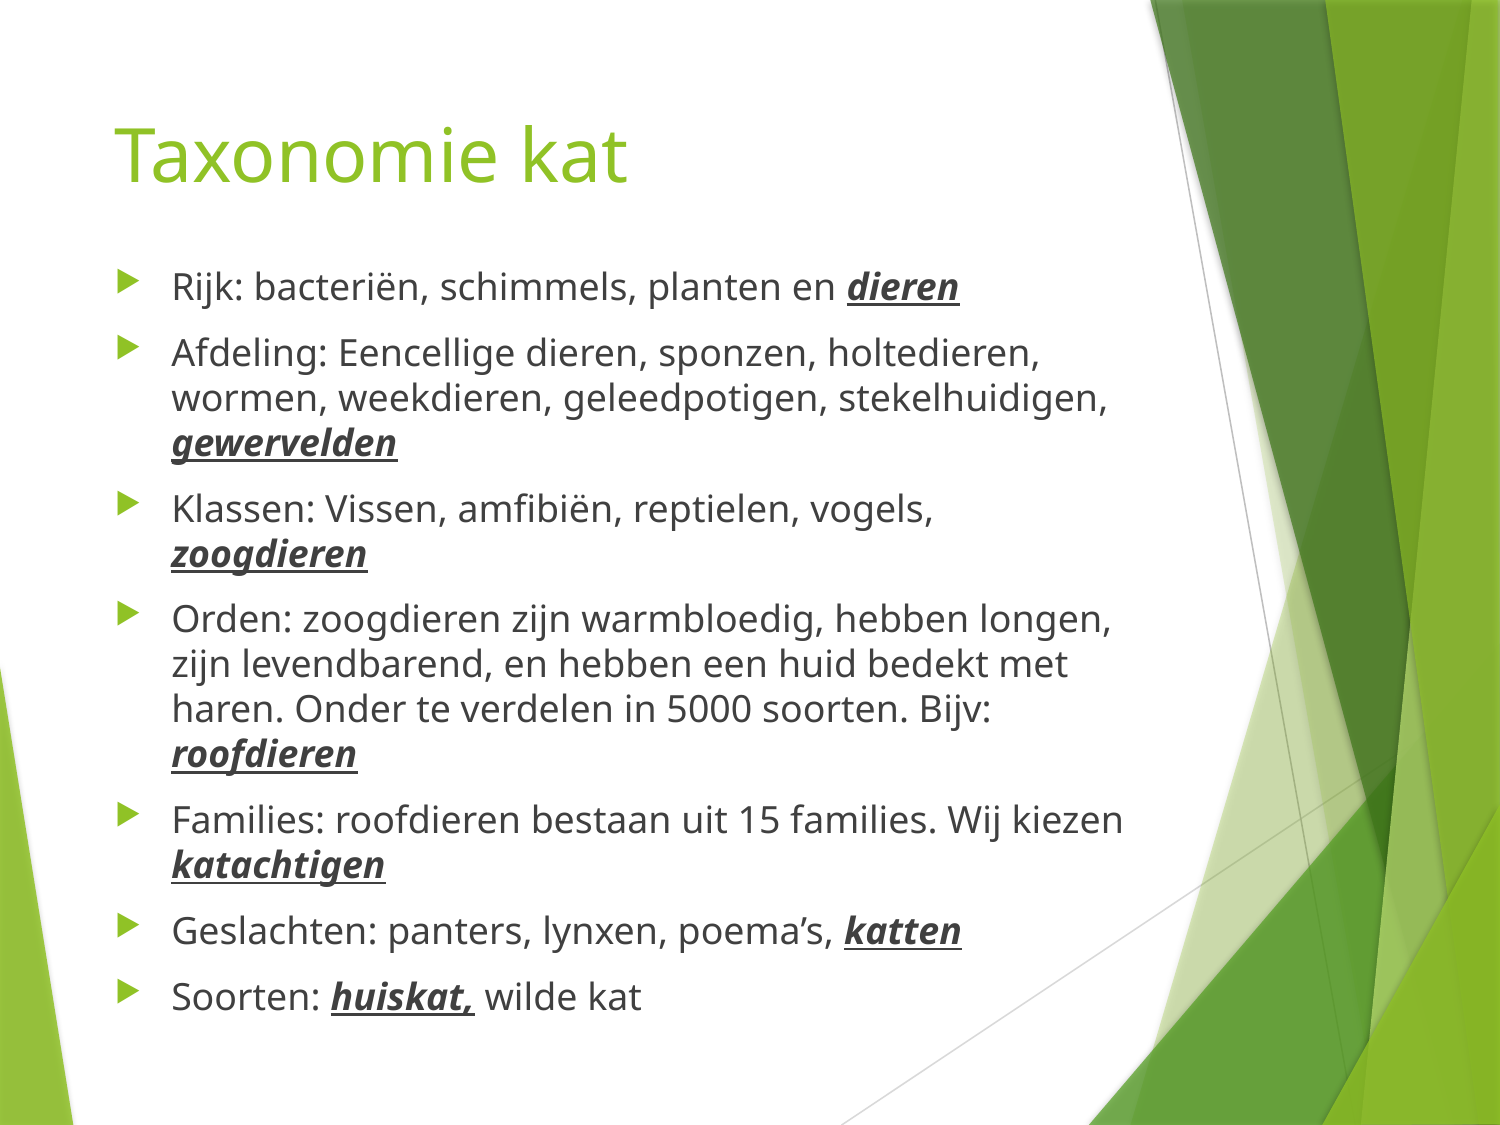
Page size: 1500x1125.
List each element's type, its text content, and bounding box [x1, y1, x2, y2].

list Rijk: bacteriën, schimmels, planten en dieren Afdeling: Eencellige dieren, sponzen, holtedieren, wormen, weekdieren, geleedpotigen, stekelhuidigen, gewervelden Klassen: Vissen, amfibiën, reptielen, vogels, zoogdieren Orden: zoogdieren zijn warmbloedig, hebben longen, zijn levendbarend, en hebben een huid bedekt met haren. Onder te verdelen in 5000 soorten. Bijv: roofdieren Families: roofdieren bestaan uit 15 families. Wij kiezen katachtigen Geslachten: panters, lynxen, poema’s, katten Soorten: huiskat, wilde kat [99, 255, 1142, 1035]
title Taxonomie kat [99, 99, 1142, 255]
